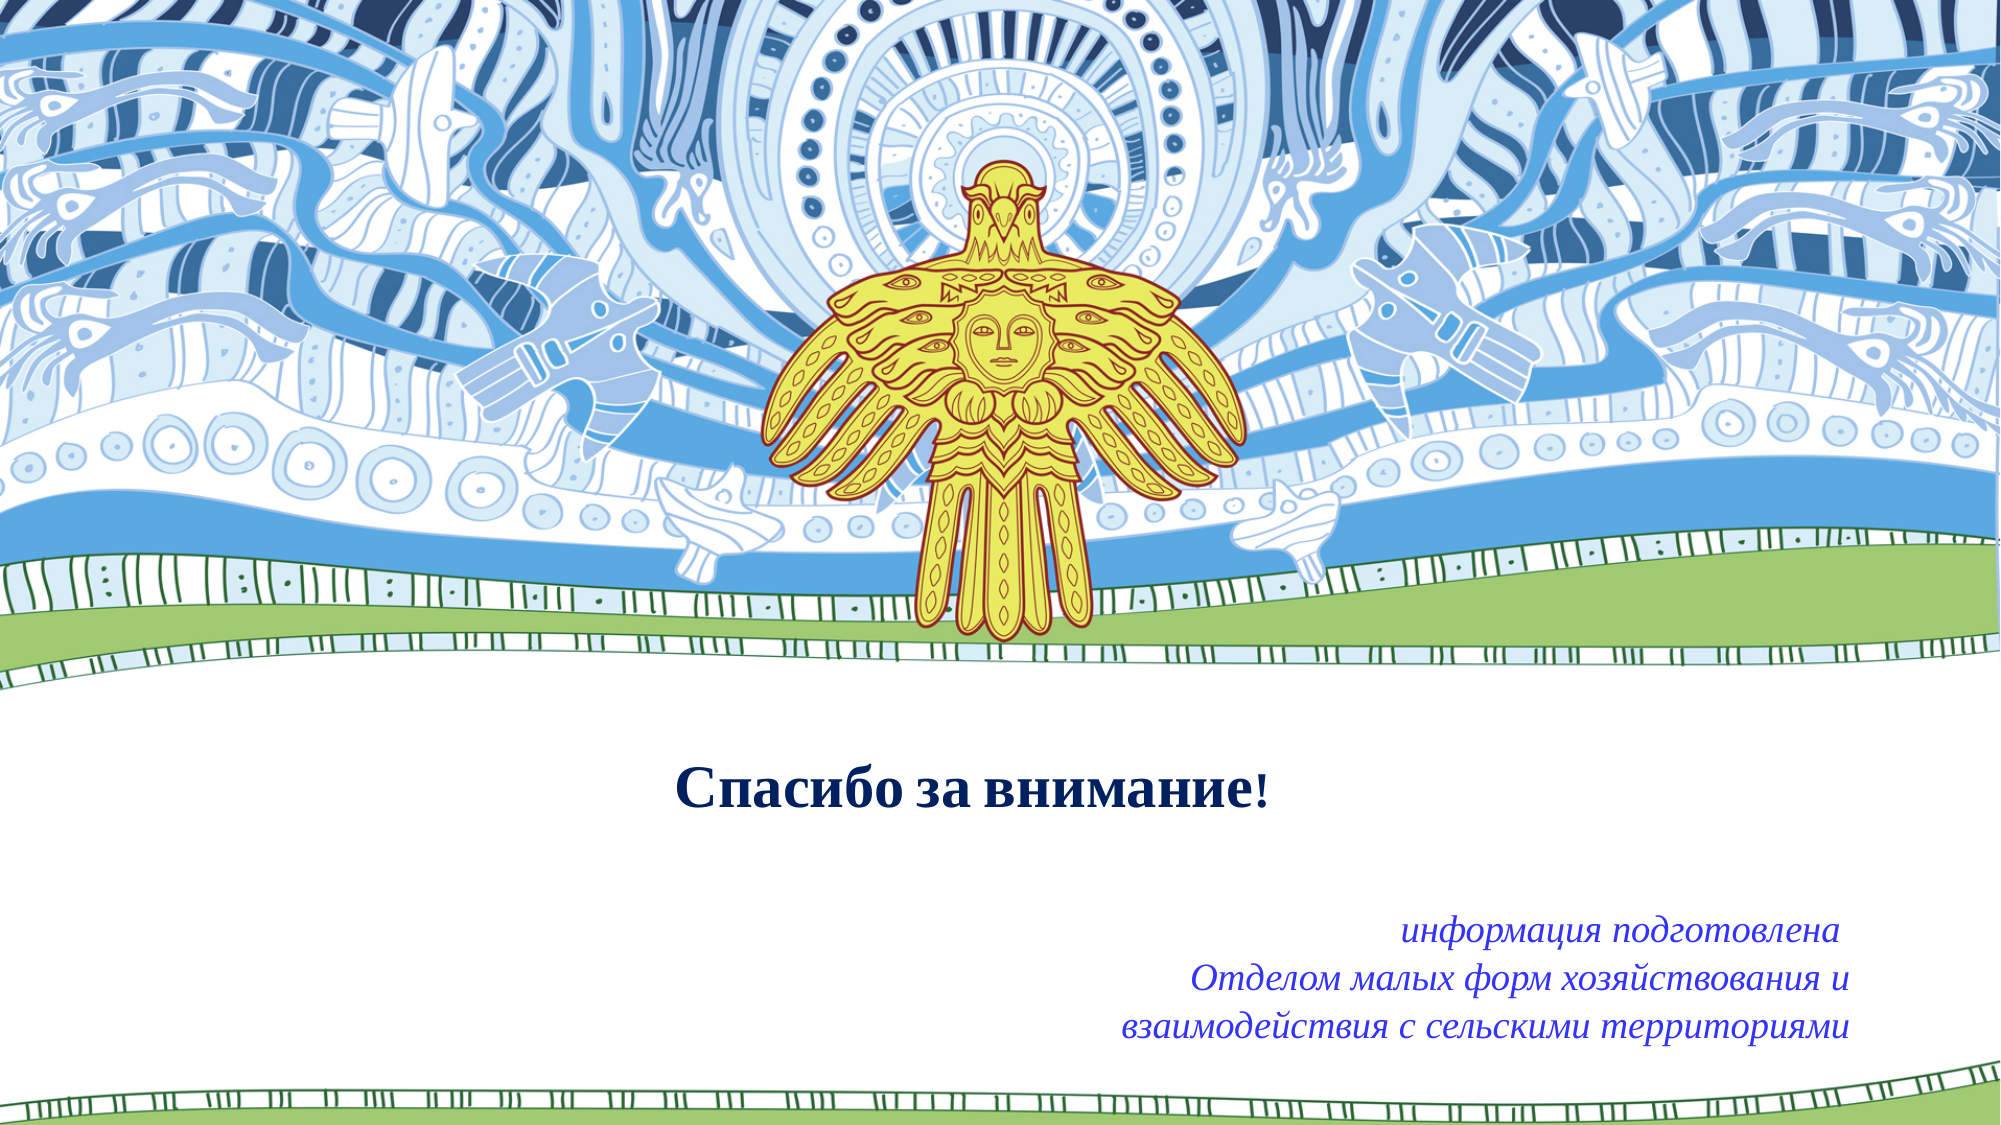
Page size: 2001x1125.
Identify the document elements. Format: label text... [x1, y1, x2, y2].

title Спасибо за внимание! [495, 723, 1449, 829]
picture [0, 0, 2001, 1125]
subtitle информация подготовлена Отделом малых форм хозяйствования и взаимодействия с сельскими территориями [1064, 885, 1866, 1061]
